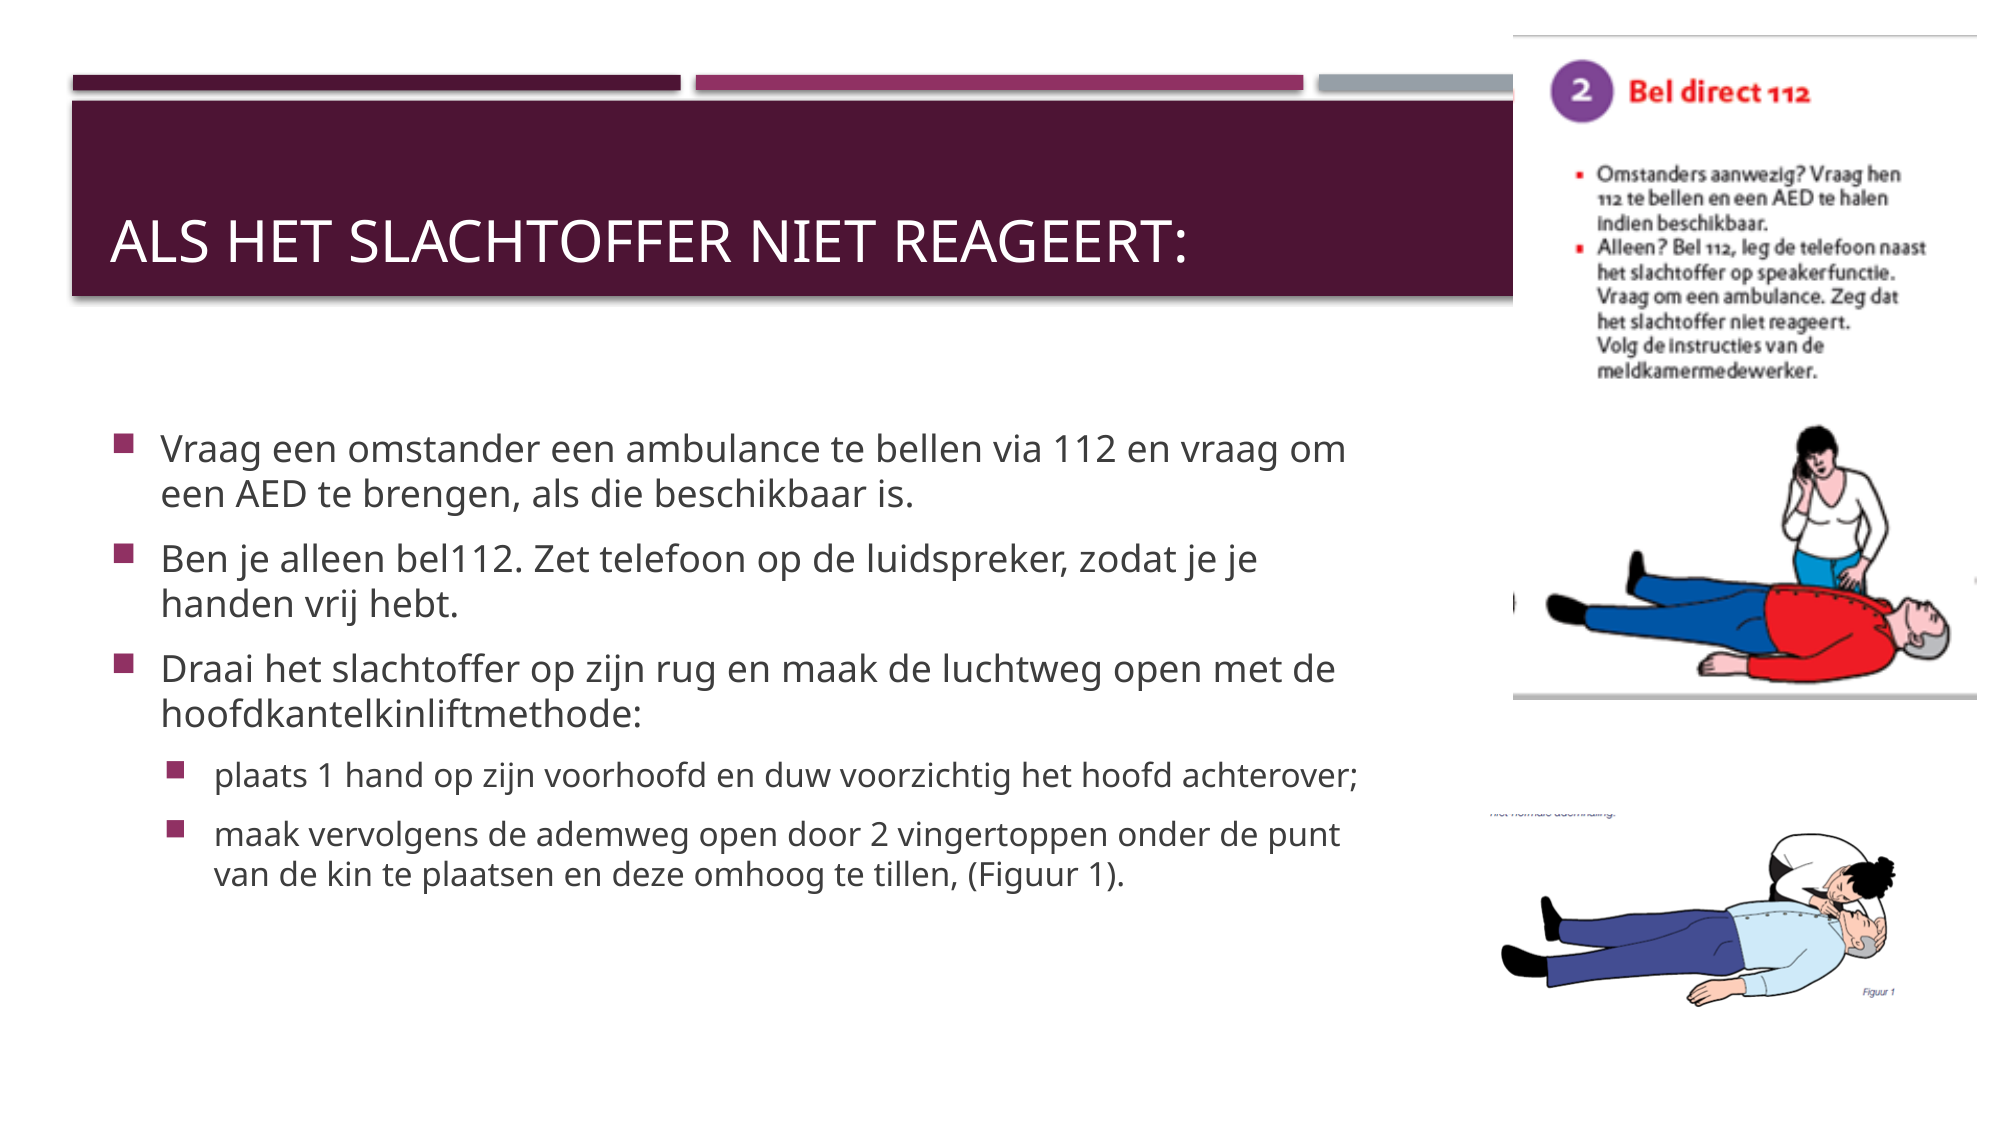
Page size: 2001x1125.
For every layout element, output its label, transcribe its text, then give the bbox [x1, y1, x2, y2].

picture [1480, 813, 1957, 1013]
picture [1513, 34, 1977, 701]
title Als het slachtoffer NIET reageert: [95, 115, 1507, 282]
list Vraag een omstander een ambulance te bellen via 112 en vraag om een AED te brengen, als die beschikbaar is. Ben je alleen bel112. Zet telefoon op de luidspreker, zodat je je handen vrij hebt. Draai het slachtoffer op zijn rug en maak de luchtweg open met de hoofdkantelkinliftmethode: plaats 1 hand op zijn voorhoofd en duw voorzichtig het hoofd achterover; maak vervolgens de ademweg open door 2 vingertoppen onder de punt van de kin te plaatsen en deze omhoog te tillen, (Figuur 1). [95, 357, 1417, 962]
